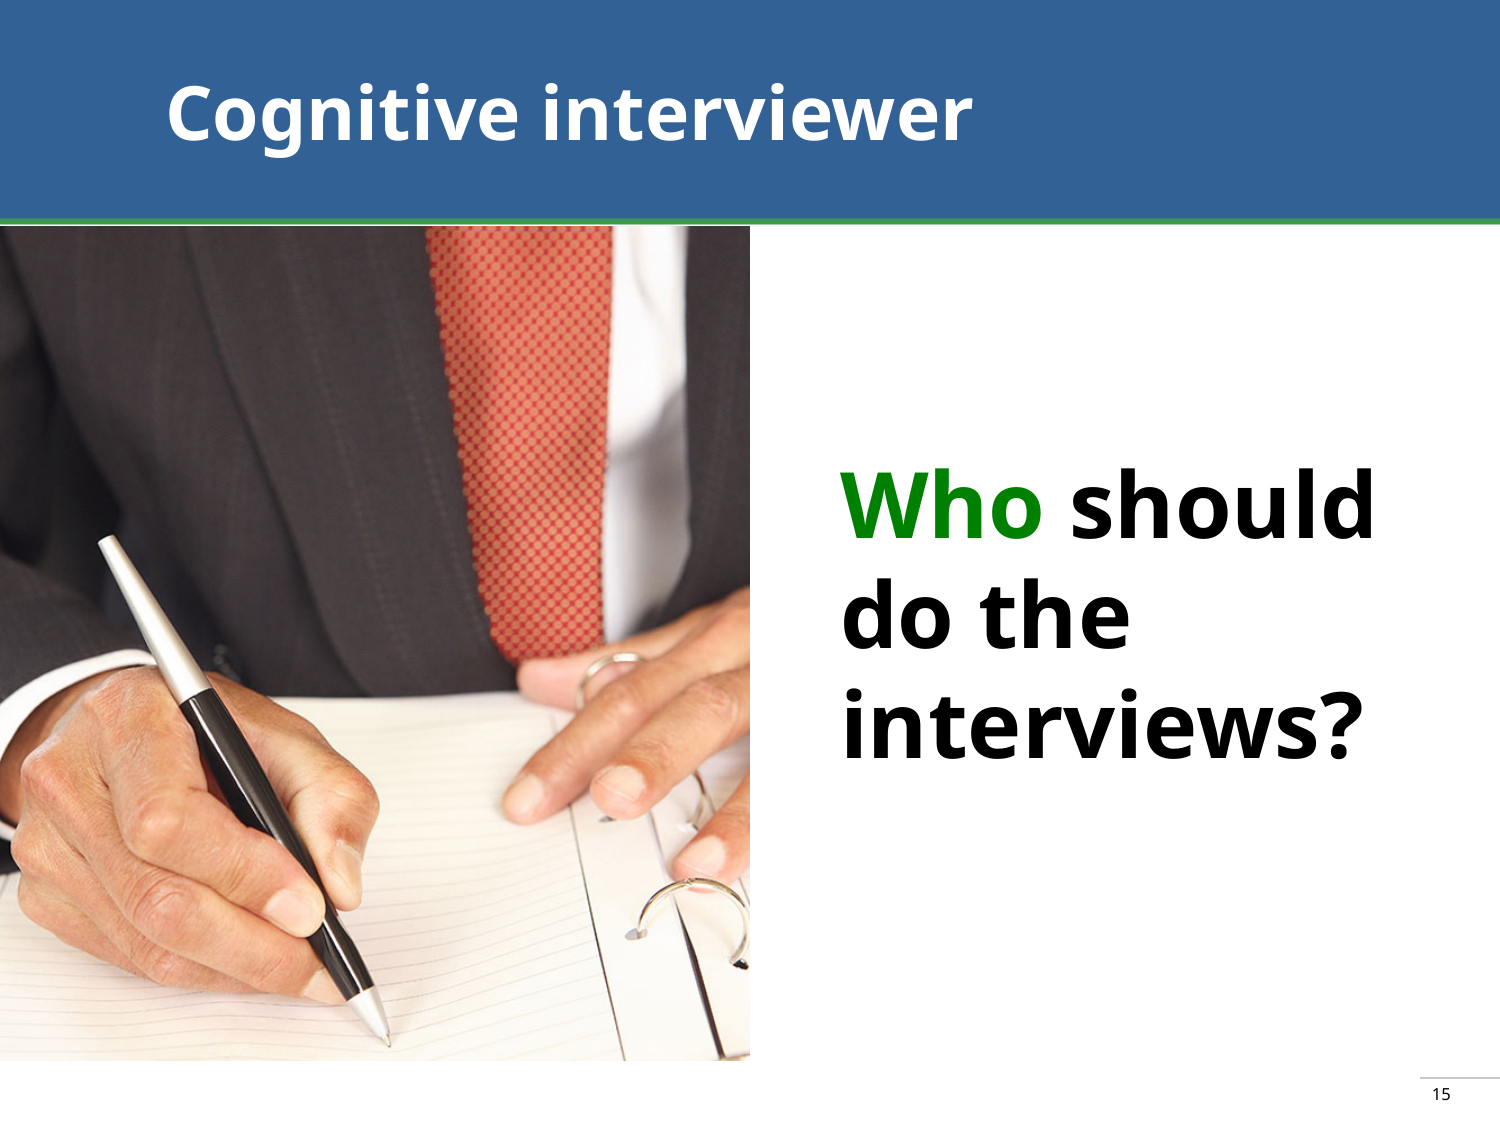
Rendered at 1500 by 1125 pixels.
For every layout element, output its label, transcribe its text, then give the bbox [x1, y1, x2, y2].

list Who should do the interviews? [825, 262, 1400, 1063]
title Cognitive interviewer [150, 0, 1350, 221]
picture [0, 0, 1500, 1125]
slide_number 15 [1431, 1085, 1458, 1106]
